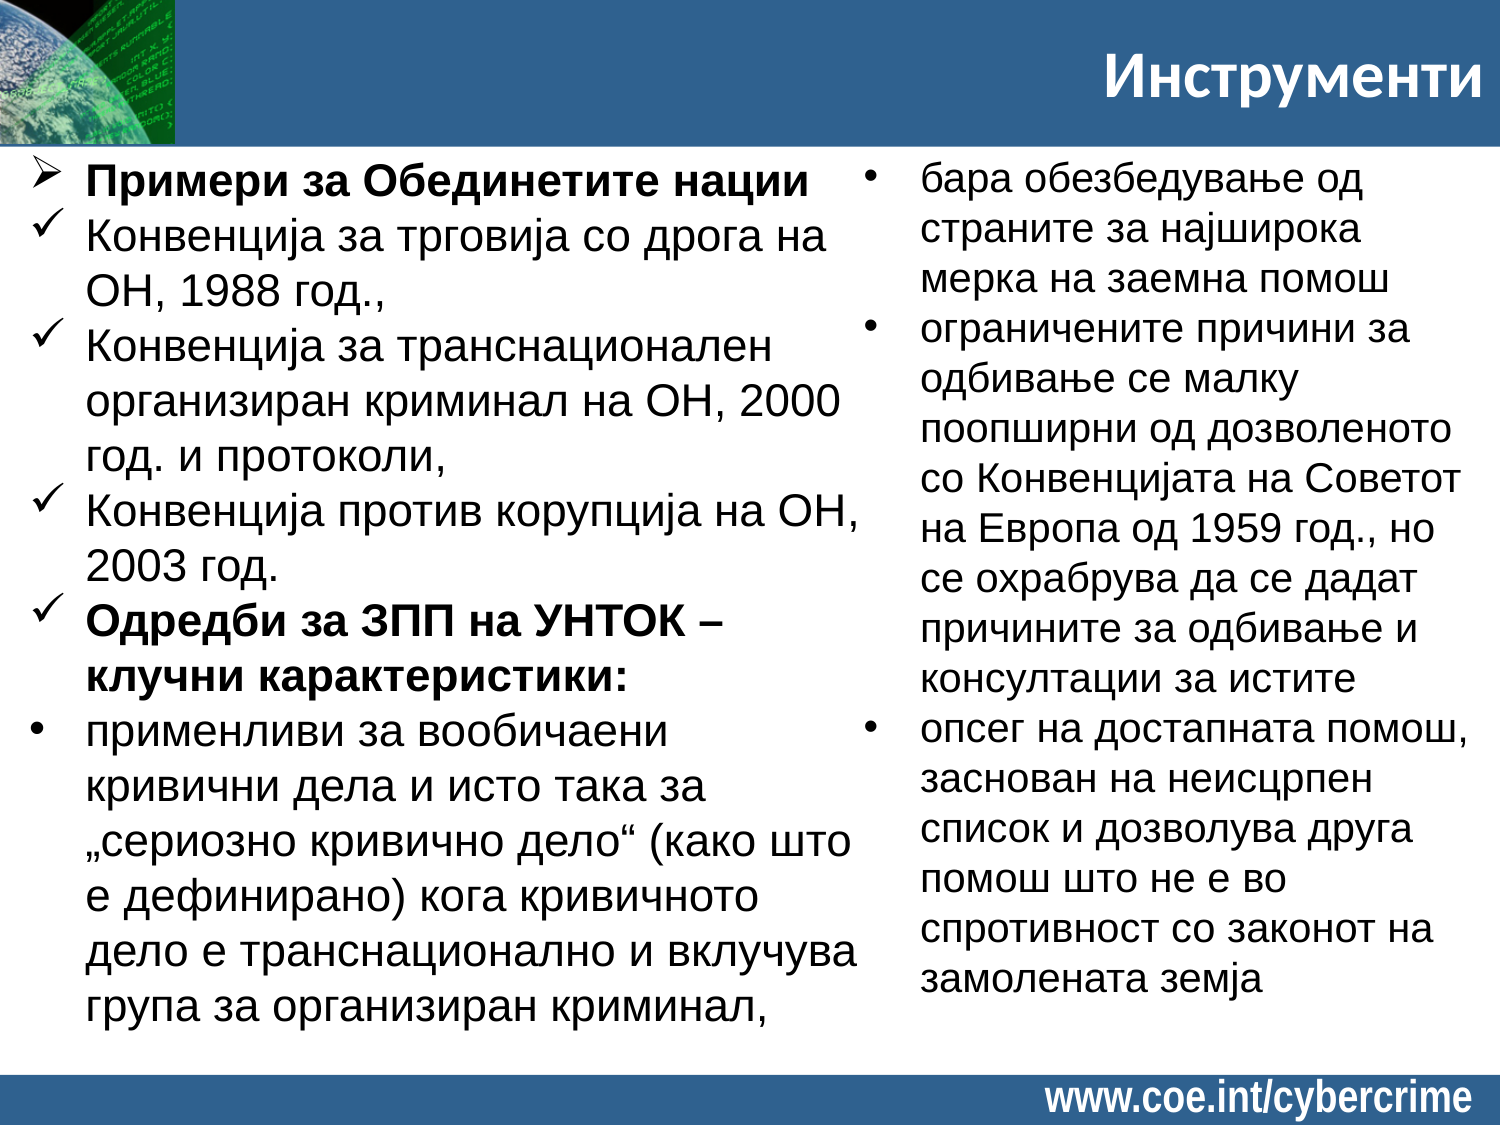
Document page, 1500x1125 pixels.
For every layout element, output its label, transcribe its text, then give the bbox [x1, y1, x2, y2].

picture [0, 0, 175, 144]
text_box Инструменти [179, 0, 1500, 149]
text_box [0, 1073, 1030, 1125]
text_box www.coe.int/cybercrime [1030, 1059, 1500, 1125]
text_box бара обезбедување од страните за најширока мерка на заемна помош ограничените причини за одбивање се малку поопширни од дозволеното со Конвенцијата на Советот на Европа од 1959 год., но се охрабрува да се дадат причините за одбивање и консултации за истите опсег на достапната помош, заснован на неисцрпен список и дозволува друга помош што не е во спротивност со законот на замолената земја [698, 143, 1494, 1009]
text_box Примери за Обединетите нации Конвенција за трговија со дрога на ОН, 1988 год., Конвенција за транснационален организиран криминал на ОН, 2000 год. и протоколи, Конвенција против корупција на ОН, 2003 год. Одредби за ЗПП на УНТОК – клучни карактеристики: применливи за вообичаени кривични дела и исто така за „сериозно кривично дело“ (како што е дефинирано) кога кривичното дело е транснационално и вклучува група за организиран криминал, [14, 143, 885, 1038]
